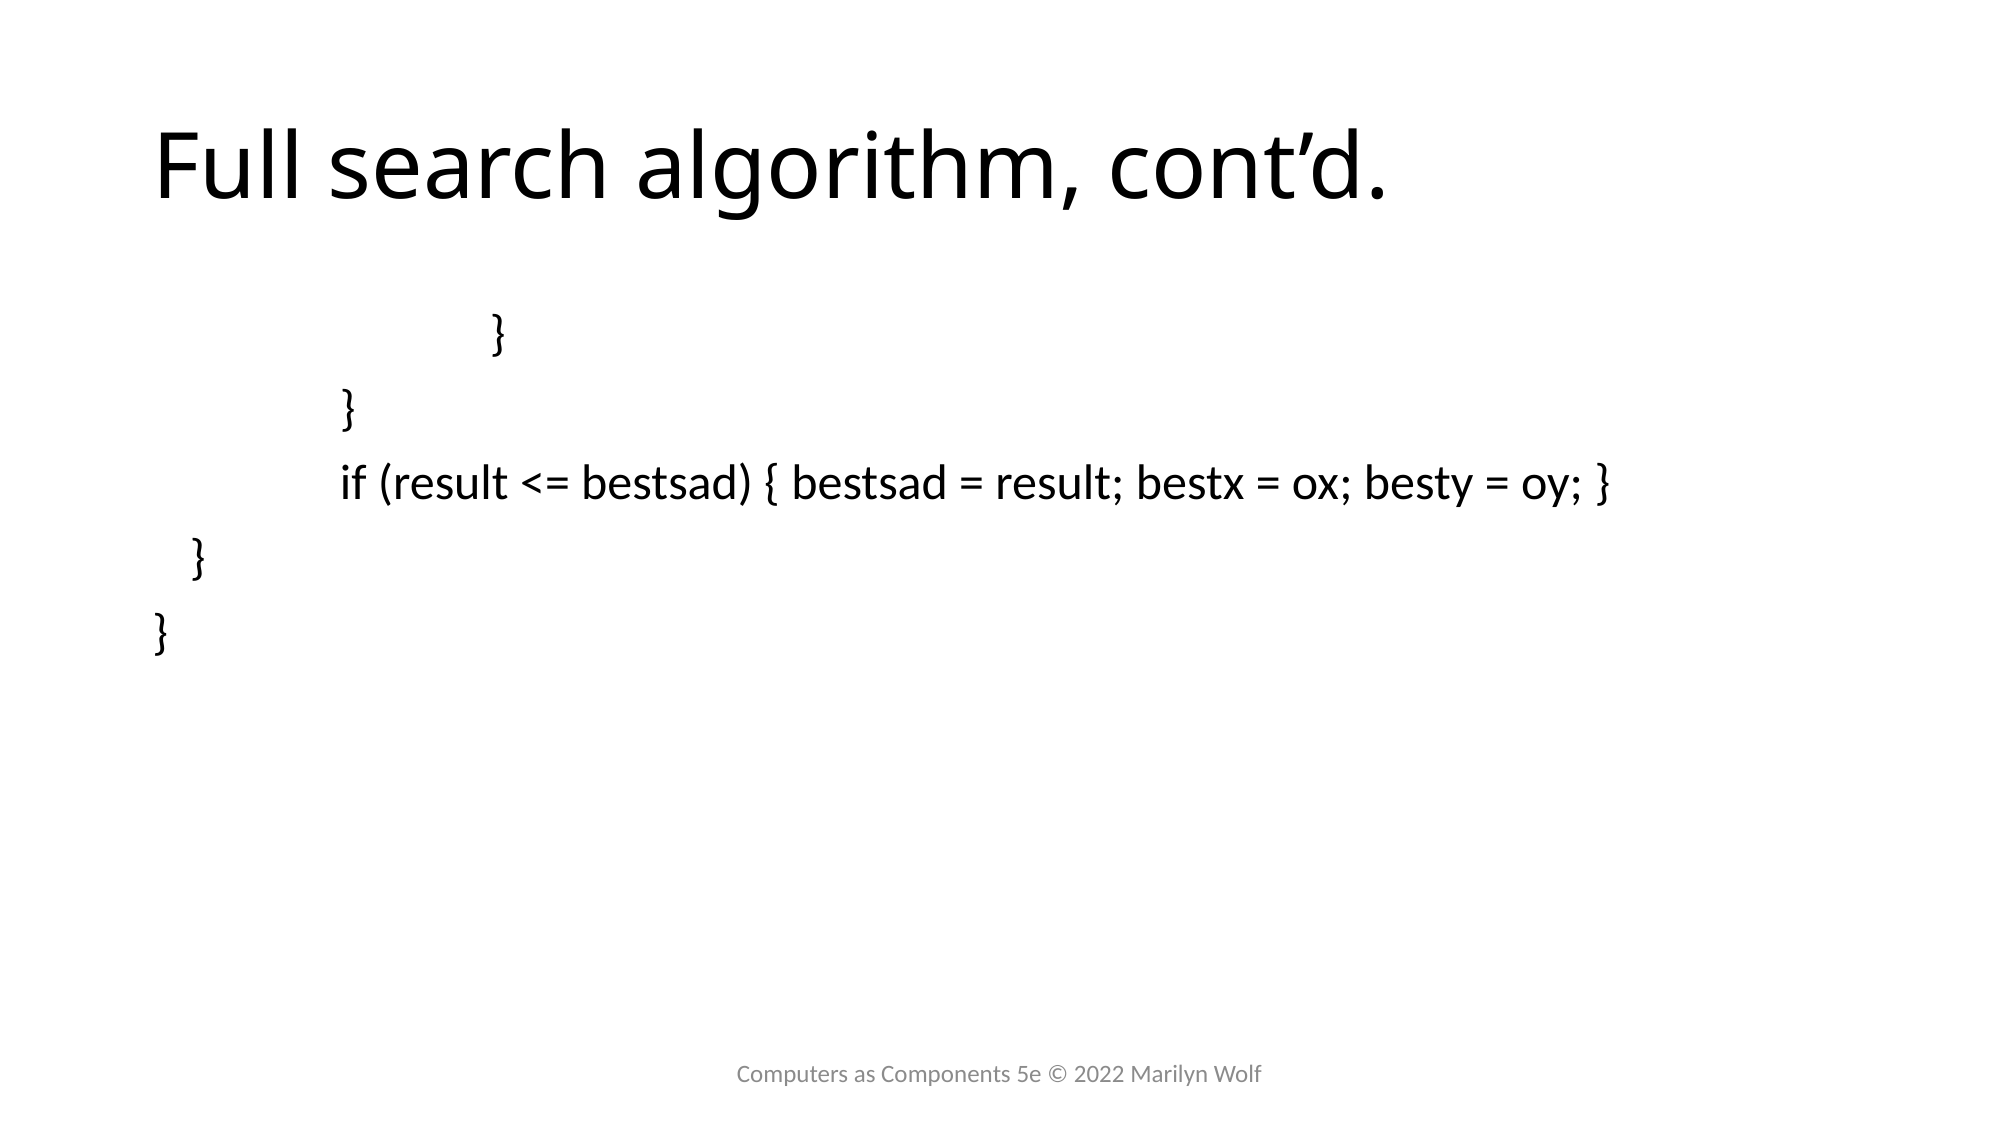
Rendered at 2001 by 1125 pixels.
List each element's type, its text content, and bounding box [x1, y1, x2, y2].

title Full search algorithm, cont’d. [137, 59, 1863, 278]
list } } if (result <= bestsad) { bestsad = result; bestx = ox; besty = oy; } } } [137, 299, 1863, 1014]
footer Computers as Components 5e © 2022 Marilyn Wolf [662, 1042, 1338, 1103]
